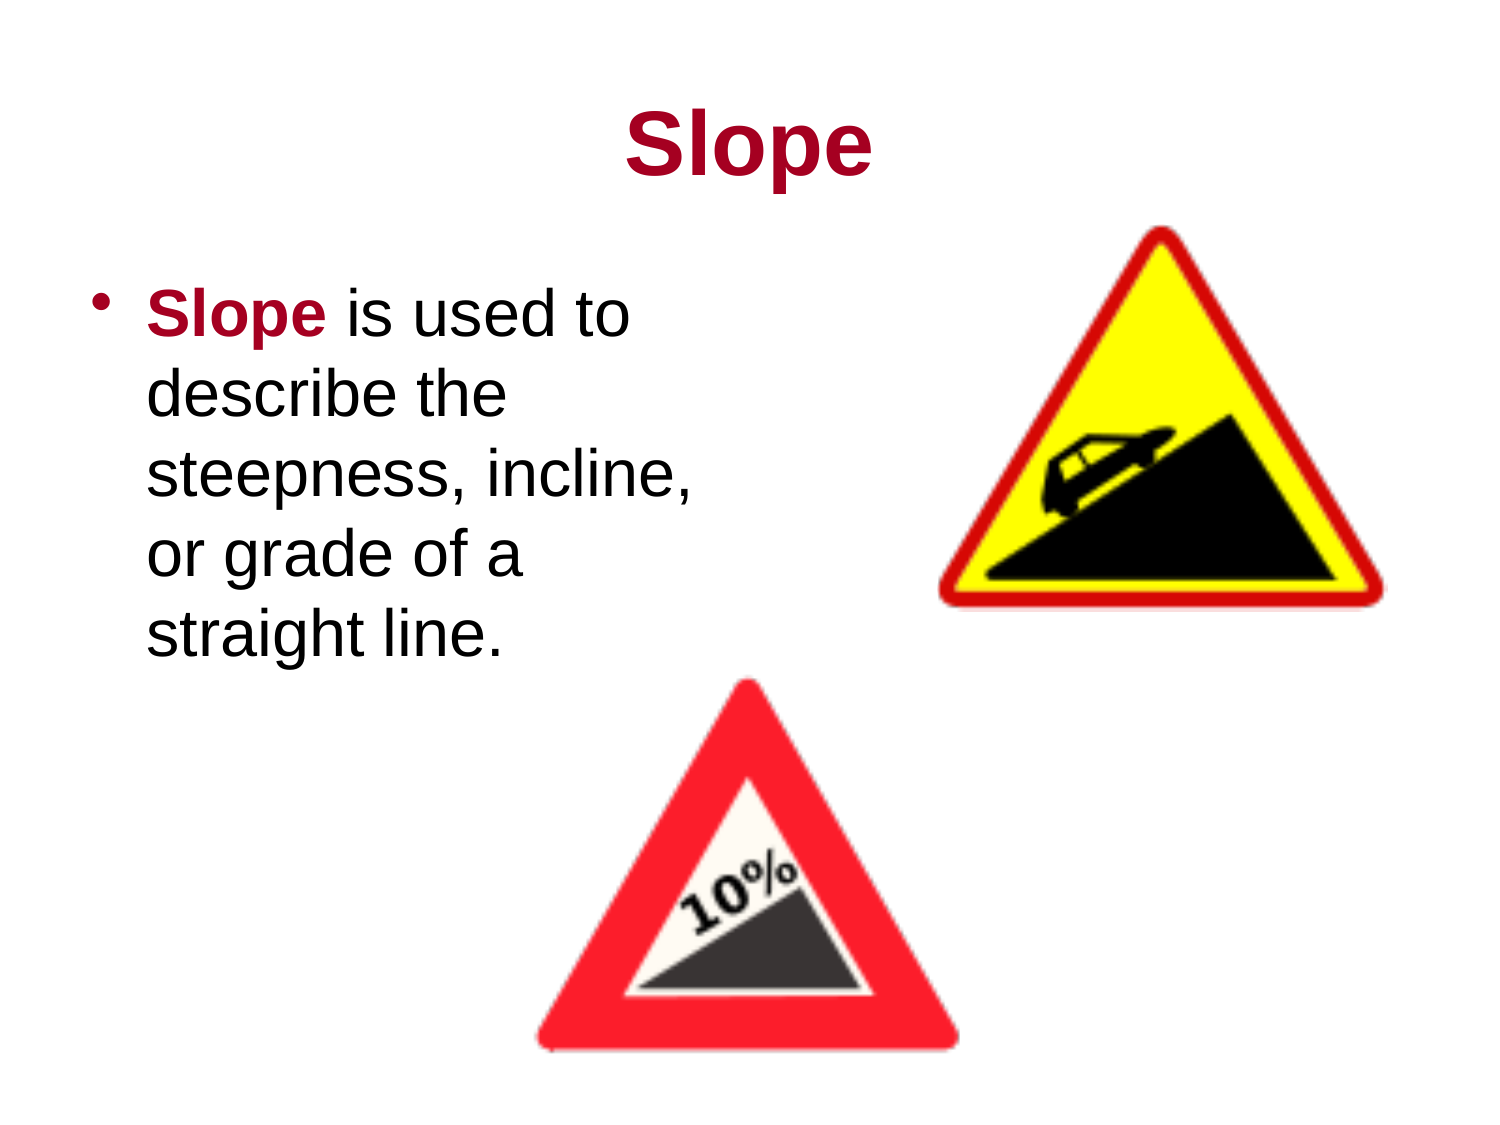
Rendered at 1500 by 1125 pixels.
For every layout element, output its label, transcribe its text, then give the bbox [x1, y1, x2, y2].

picture [524, 662, 976, 1061]
list Slope is used to describe the steepness, incline, or grade of a straight line. [74, 262, 763, 751]
picture [937, 224, 1388, 612]
title Slope [74, 44, 1426, 233]
